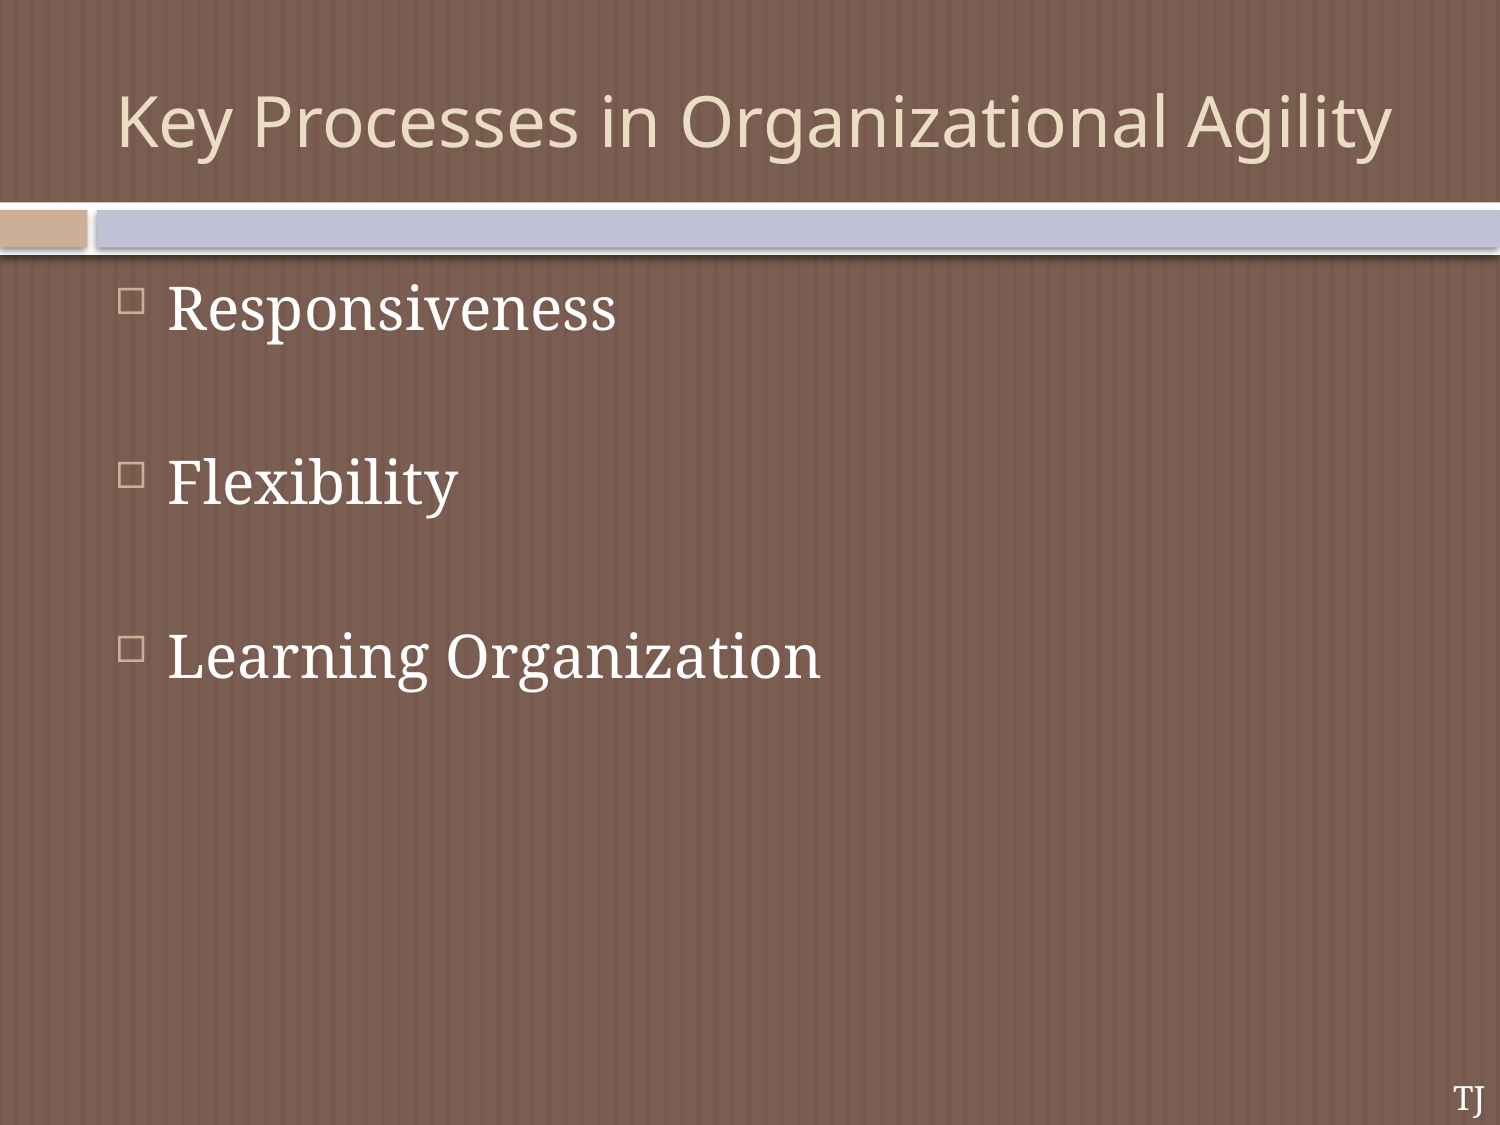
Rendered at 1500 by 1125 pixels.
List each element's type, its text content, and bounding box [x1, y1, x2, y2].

list Responsiveness Flexibility Learning Organization [100, 262, 1438, 1005]
title Key Processes in Organizational Agility [100, 37, 1438, 200]
text_box TJ [1175, 1069, 1500, 1125]
